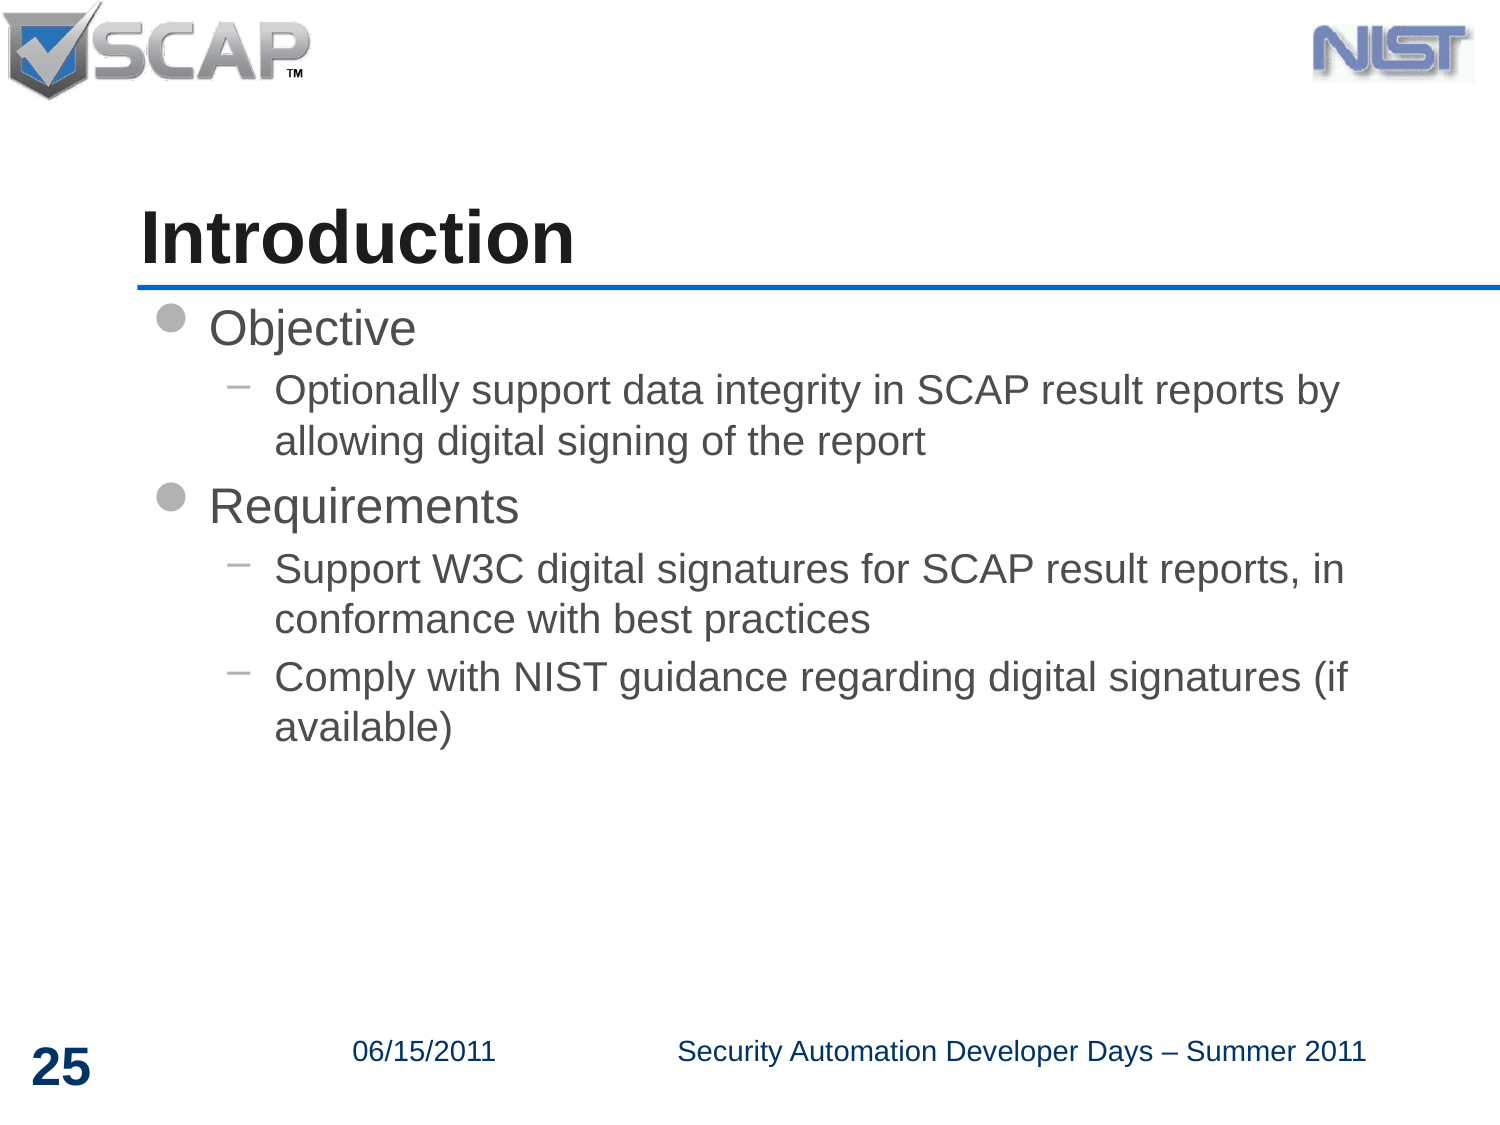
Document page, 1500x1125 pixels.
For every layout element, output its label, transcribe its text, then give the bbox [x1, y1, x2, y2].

picture [1312, 24, 1475, 83]
list Objective Optionally support data integrity in SCAP result reports by allowing digital signing of the report Requirements Support W3C digital signatures for SCAP result reports, in conformance with best practices Comply with NIST guidance regarding digital signatures (if available) [137, 287, 1400, 1026]
slide_number 25 [13, 1023, 111, 1105]
footer Security Automation Developer Days – Summer 2011 [662, 1025, 1426, 1103]
picture [0, 0, 313, 103]
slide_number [337, 1025, 662, 1103]
title Introduction [124, 99, 1426, 288]
